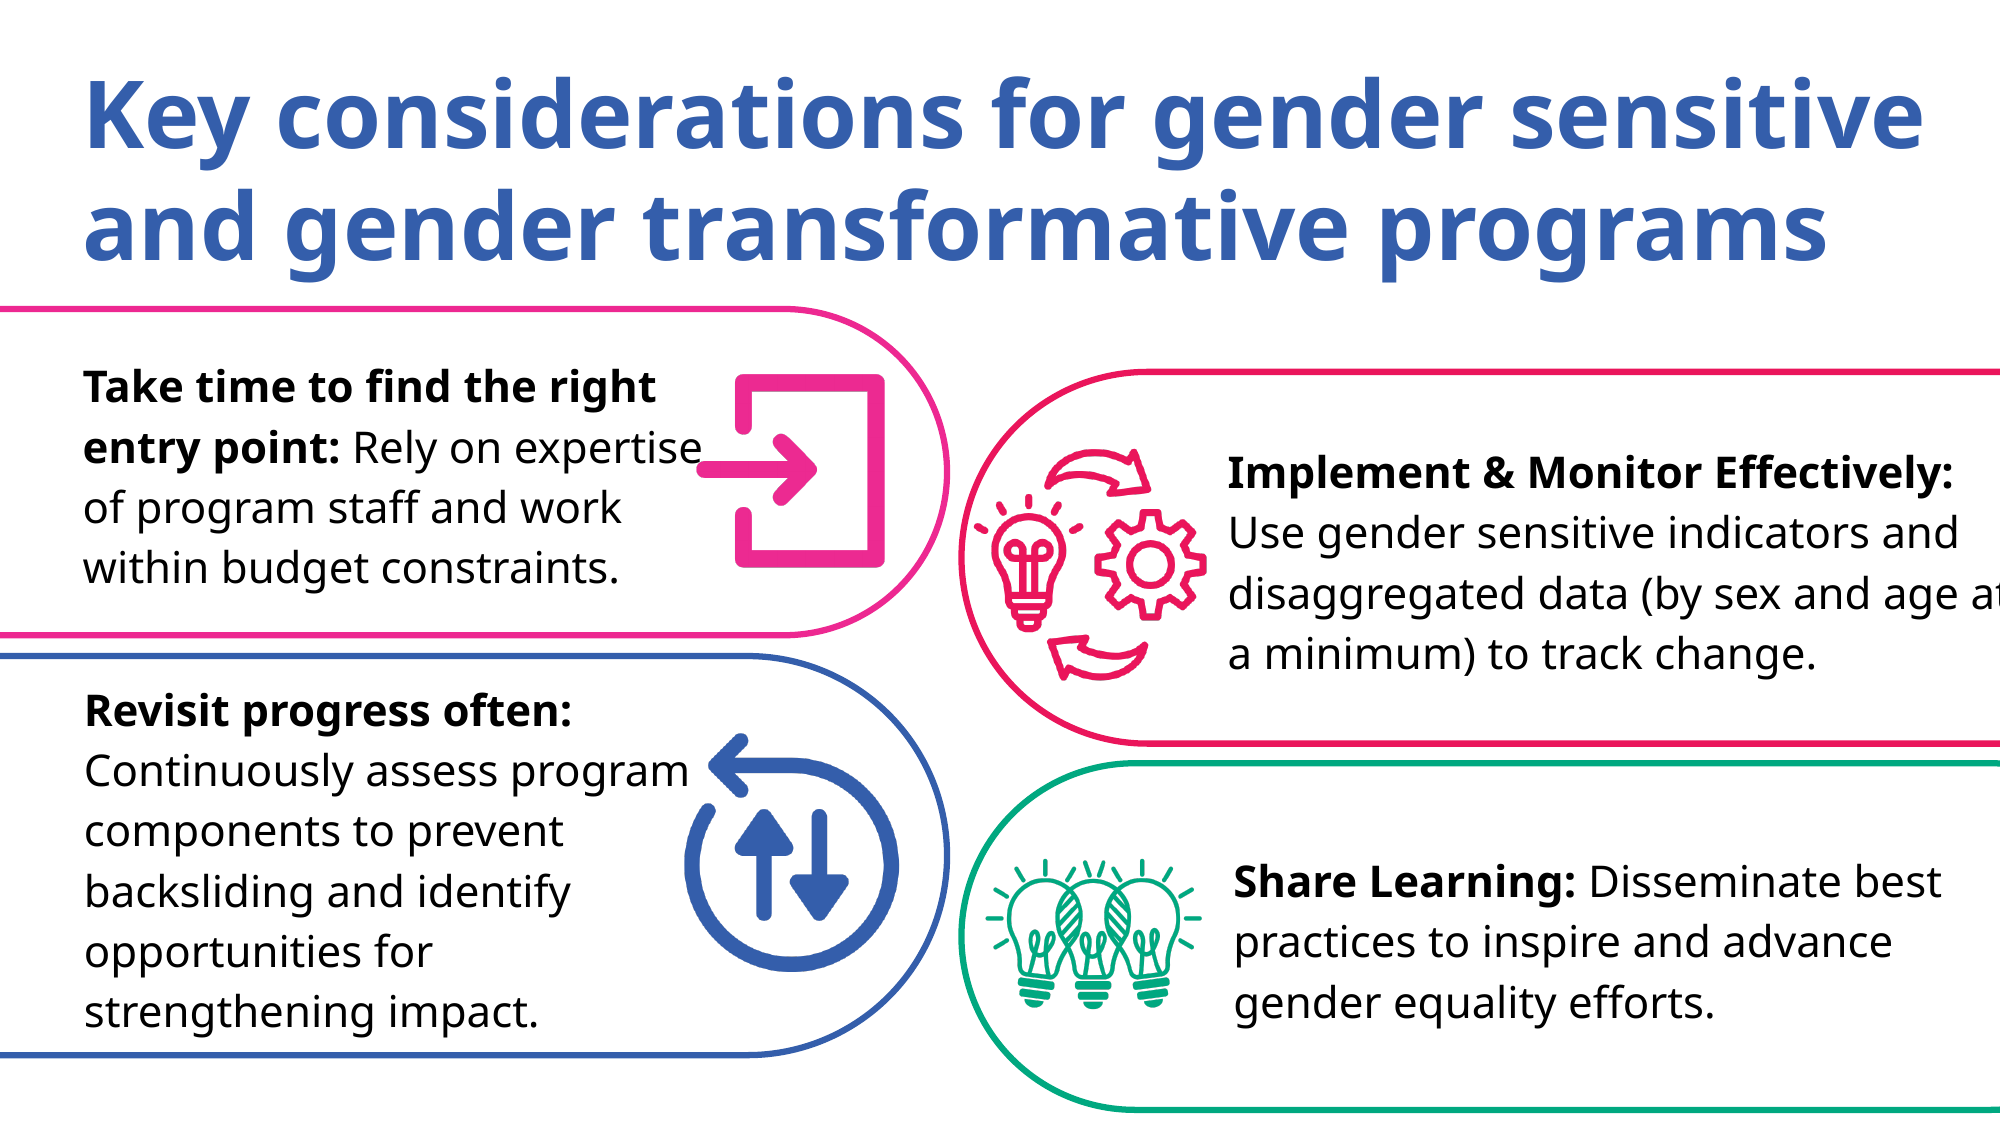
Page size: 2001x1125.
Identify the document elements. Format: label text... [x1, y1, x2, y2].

picture [691, 369, 891, 575]
picture [971, 436, 1213, 689]
text_box Share Learning: Disseminate best practices to inspire and advance gender equality efforts. [985, 763, 2000, 1110]
title Key considerations for gender sensitive and gender transformative programs [62, 34, 1972, 164]
text_box Take time to find the right entry point: Rely on expertise of program staff and work within budget constraints. [0, 308, 948, 636]
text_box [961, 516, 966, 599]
text_box Implement & Monitor Effectively: Use gender sensitive indicators and disaggregated data (by sex and age at a minimum) to track change. [1007, 371, 2000, 744]
picture [979, 850, 1205, 1023]
text_box Revisit progress often: Continuously assess program components to prevent backsliding and identify opportunities for strengthening impact. [906, 734, 948, 976]
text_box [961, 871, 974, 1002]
picture [679, 730, 904, 981]
text_box Revisit progress often: Continuously assess program components to prevent backsliding and identify opportunities for strengthening impact. [0, 656, 903, 1056]
